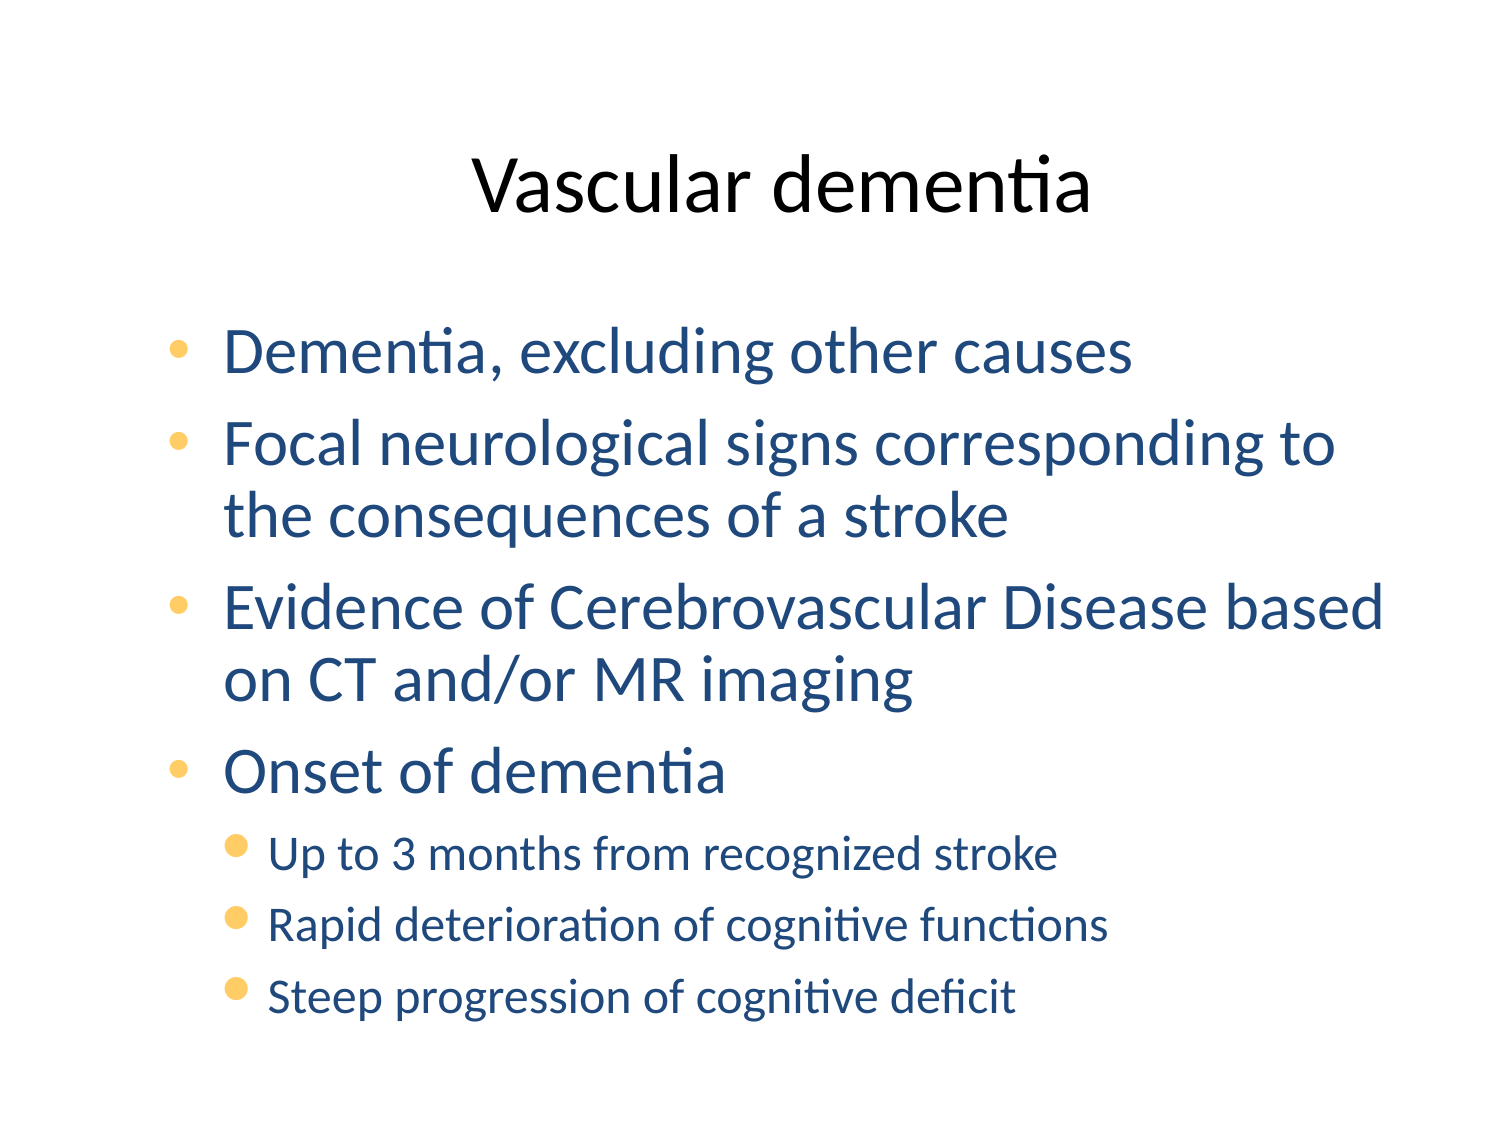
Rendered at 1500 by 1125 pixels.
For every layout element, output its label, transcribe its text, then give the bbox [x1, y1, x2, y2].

title Vascular dementia [225, 101, 1341, 258]
list Dementia, excluding other causes Focal neurological signs corresponding to the consequences of a stroke Evidence of Cerebrovascular Disease based on CT and/or MR imaging Onset of dementia Up to 3 months from recognized stroke Rapid deterioration of cognitive functions Steep progression of cognitive deficit [152, 308, 1415, 1125]
